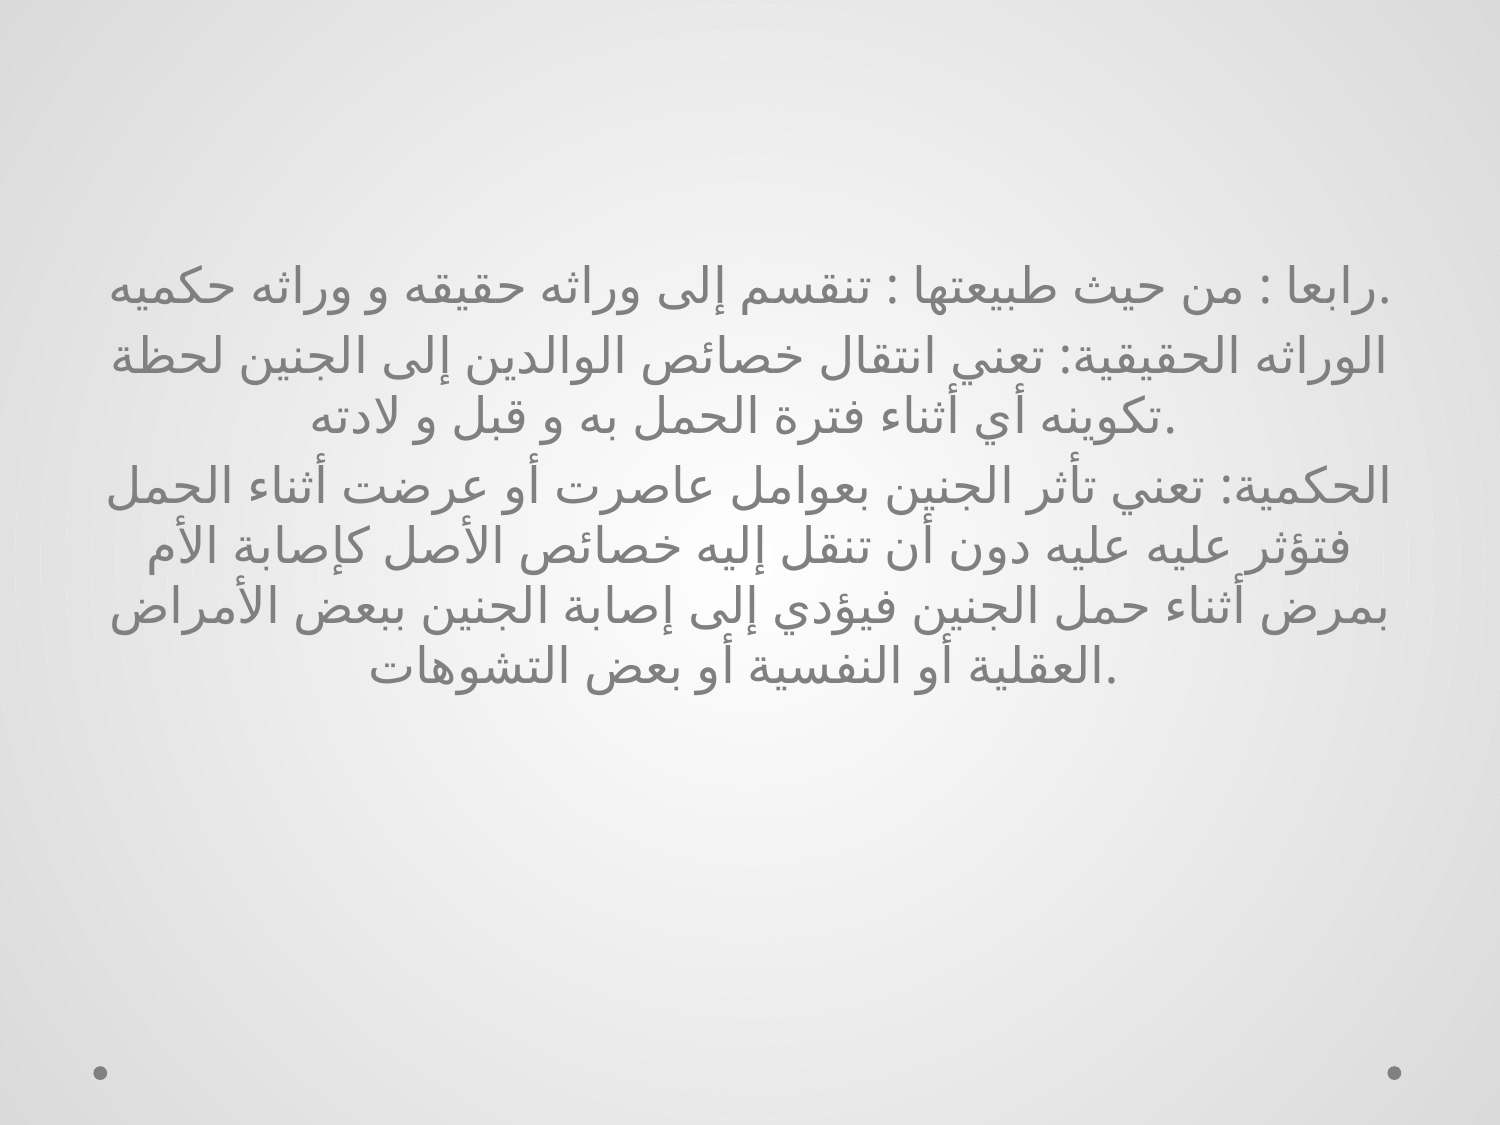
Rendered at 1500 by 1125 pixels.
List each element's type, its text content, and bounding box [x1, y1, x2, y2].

list رابعا : من حيث طبيعتها : تنقسم إلى وراثه حقيقه و وراثه حكميه. الوراثه الحقيقية: تعني انتقال خصائص الوالدين إلى الجنين لحظة تكوينه أي أثناء فترة الحمل به و قبل و لادته. الحكمية: تعني تأثر الجنين بعوامل عاصرت أو عرضت أثناء الحمل فتؤثر عليه عليه دون أن تنقل إليه خصائص الأصل كإصابة الأم بمرض أثناء حمل الجنين فيؤدي إلى إصابة الجنين ببعض الأمراض العقلية أو النفسية أو بعض التشوهات. [75, 175, 1425, 1005]
